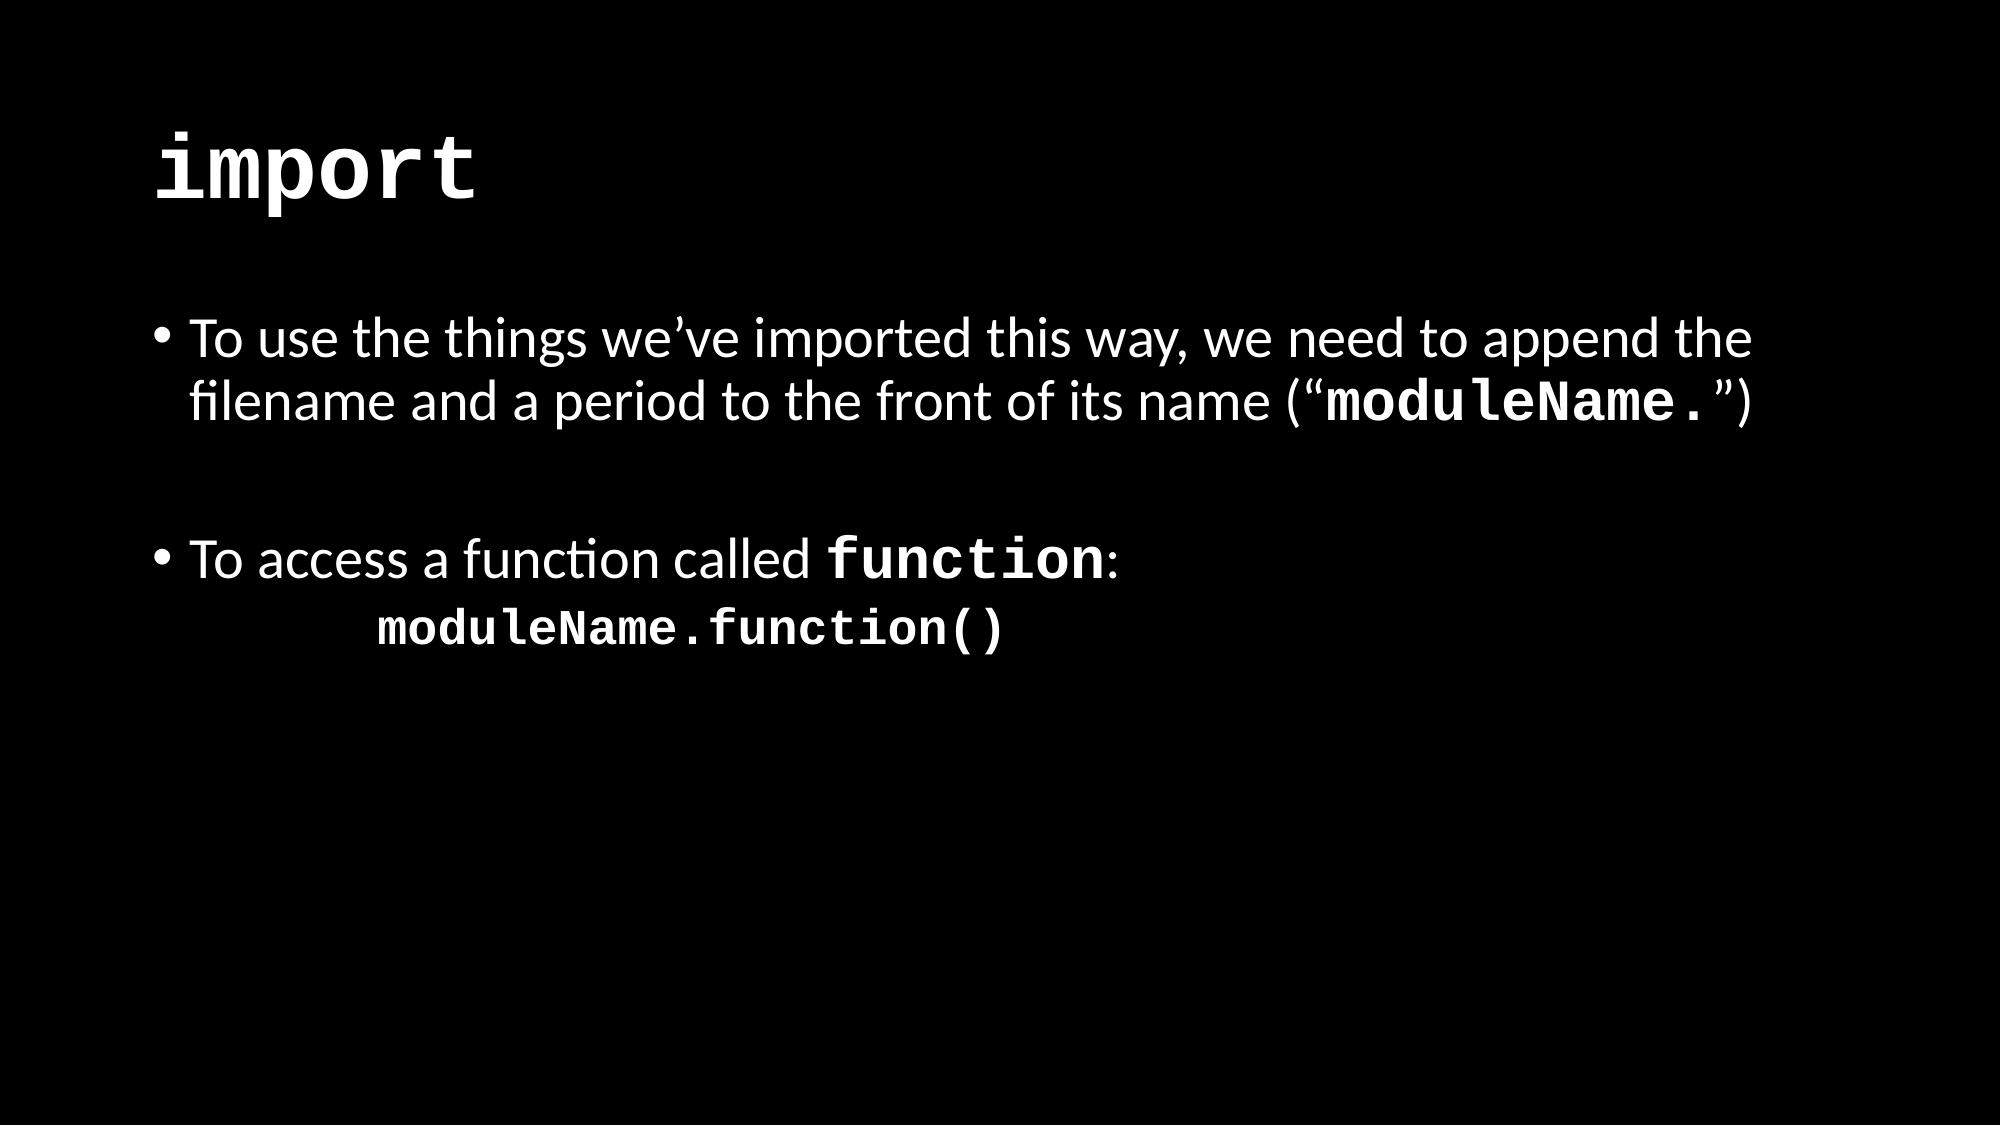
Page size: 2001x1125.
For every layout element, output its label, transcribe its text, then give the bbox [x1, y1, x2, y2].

title import [137, 59, 1863, 278]
list To use the things we’ve imported this way, we need to append the filename and a period to the front of its name (“moduleName.”) To access a function called function: moduleName.function() [137, 299, 1863, 1014]
